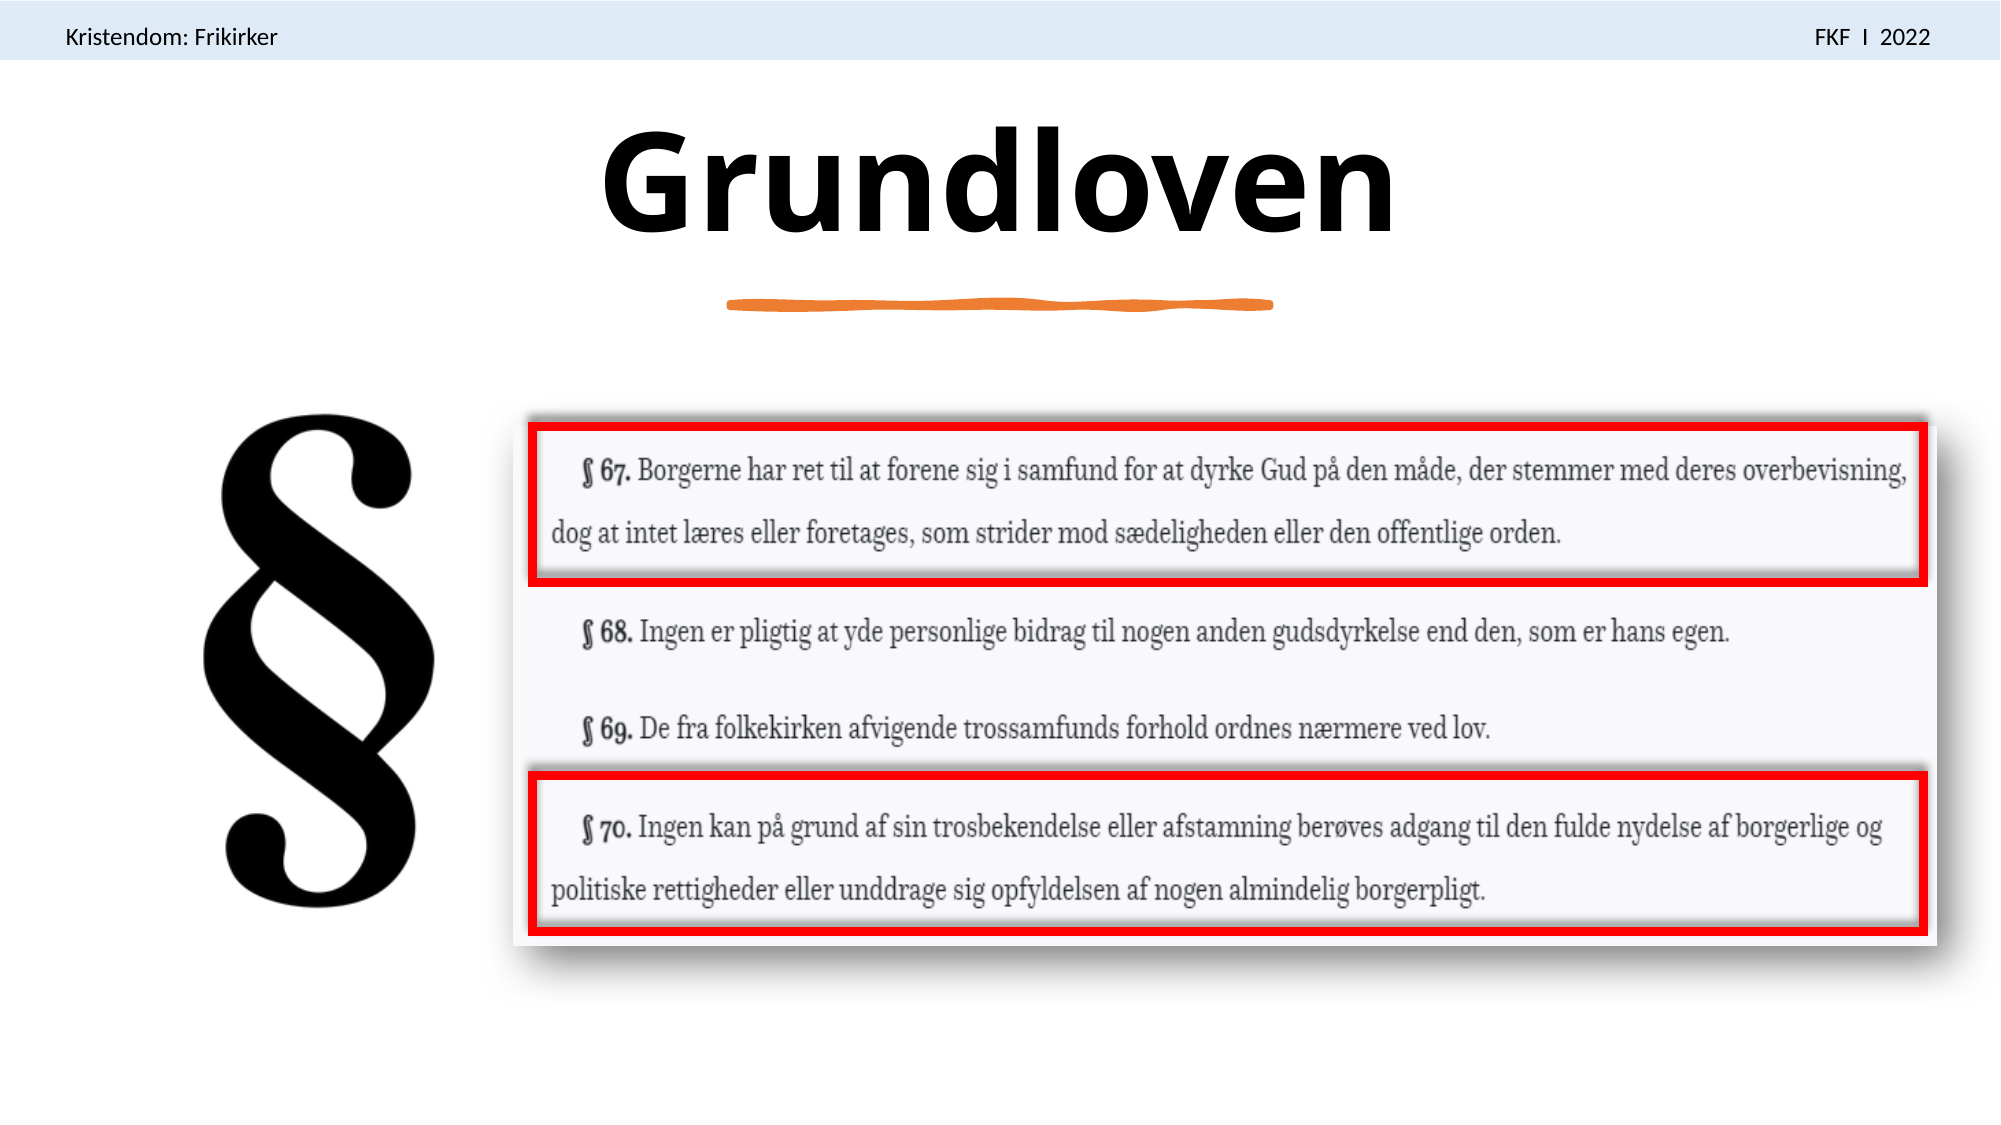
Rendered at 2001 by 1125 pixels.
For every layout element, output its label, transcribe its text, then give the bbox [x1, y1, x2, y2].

text_box [0, 61, 2000, 1125]
picture [134, 374, 1937, 966]
title Grundloven [104, 75, 1895, 300]
text_box [728, 299, 1271, 310]
text_box Kristendom: Frikirker FKF I 2022 [0, 0, 2000, 61]
